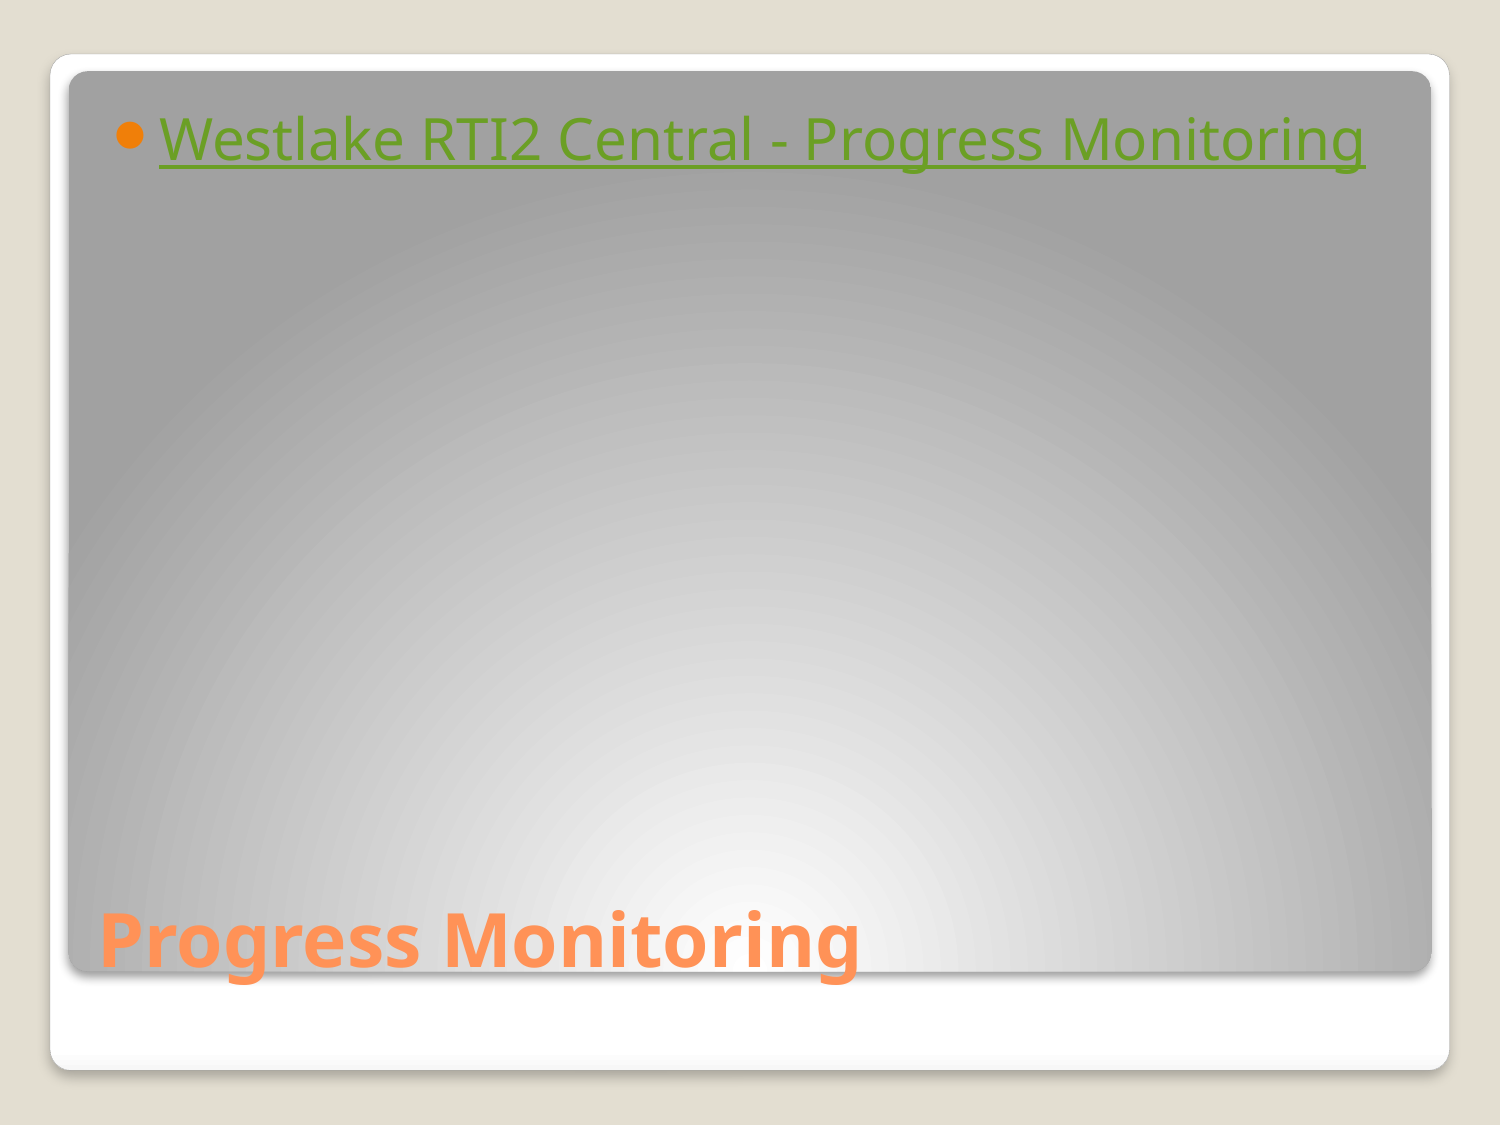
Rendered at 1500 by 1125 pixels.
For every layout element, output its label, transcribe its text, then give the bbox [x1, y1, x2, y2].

title Progress Monitoring [82, 817, 1425, 990]
list Westlake RTI2 Central - Progress Monitoring [82, 86, 1425, 774]
